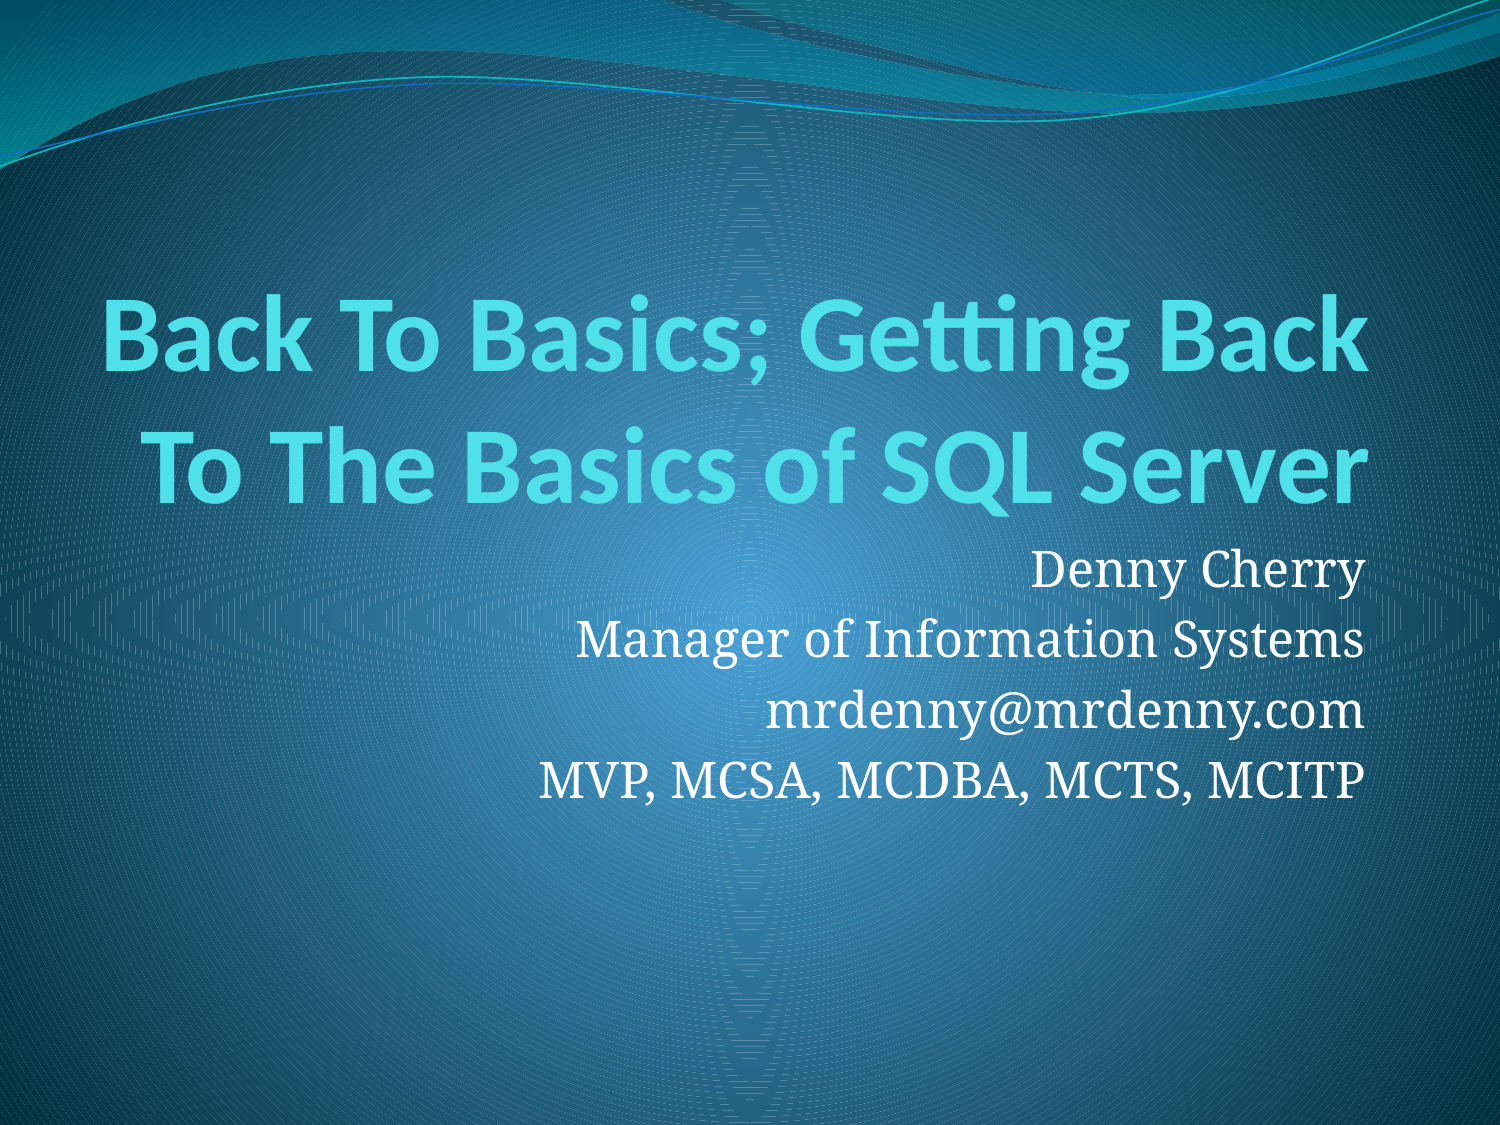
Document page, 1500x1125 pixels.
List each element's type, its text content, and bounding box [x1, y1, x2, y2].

title Back To Basics; Getting Back To The Basics of SQL Server [87, 224, 1376, 525]
subtitle Denny Cherry Manager of Information Systems mrdenny@mrdenny.com MVP, MCSA, MCDBA, MCTS, MCITP [87, 529, 1376, 818]
